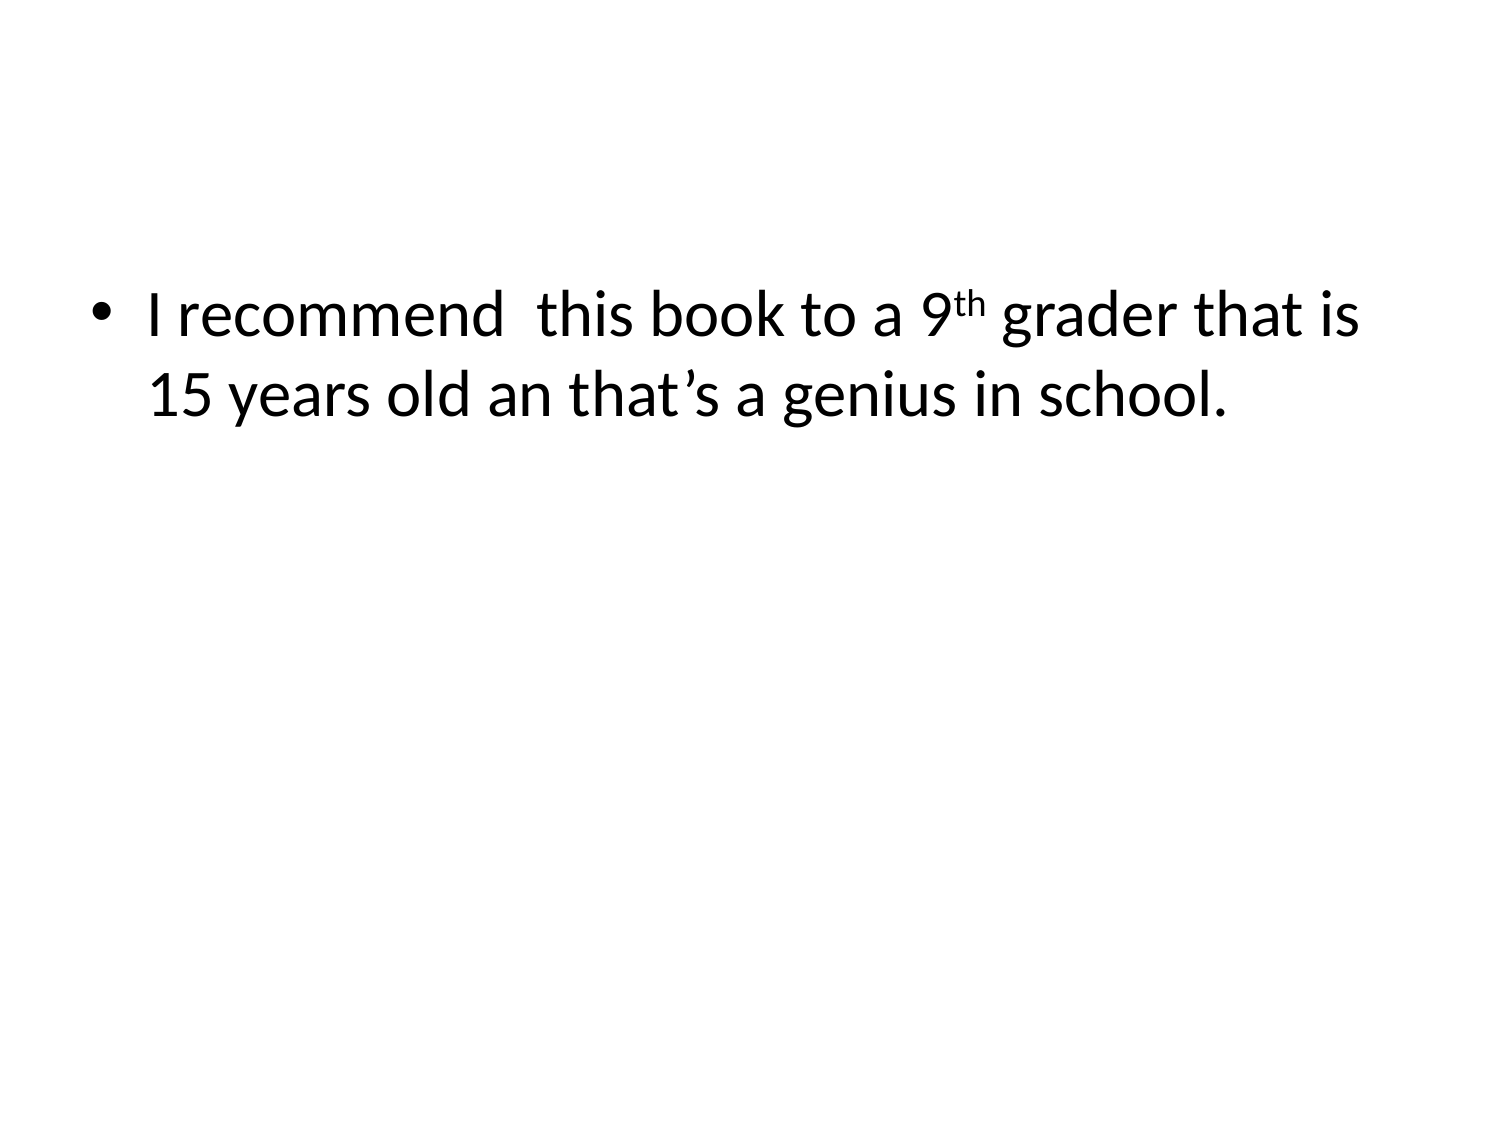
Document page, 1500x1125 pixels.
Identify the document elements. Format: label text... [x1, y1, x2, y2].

list I recommend this book to a 9th grader that is 15 years old an that’s a genius in school. [75, 262, 1425, 1005]
